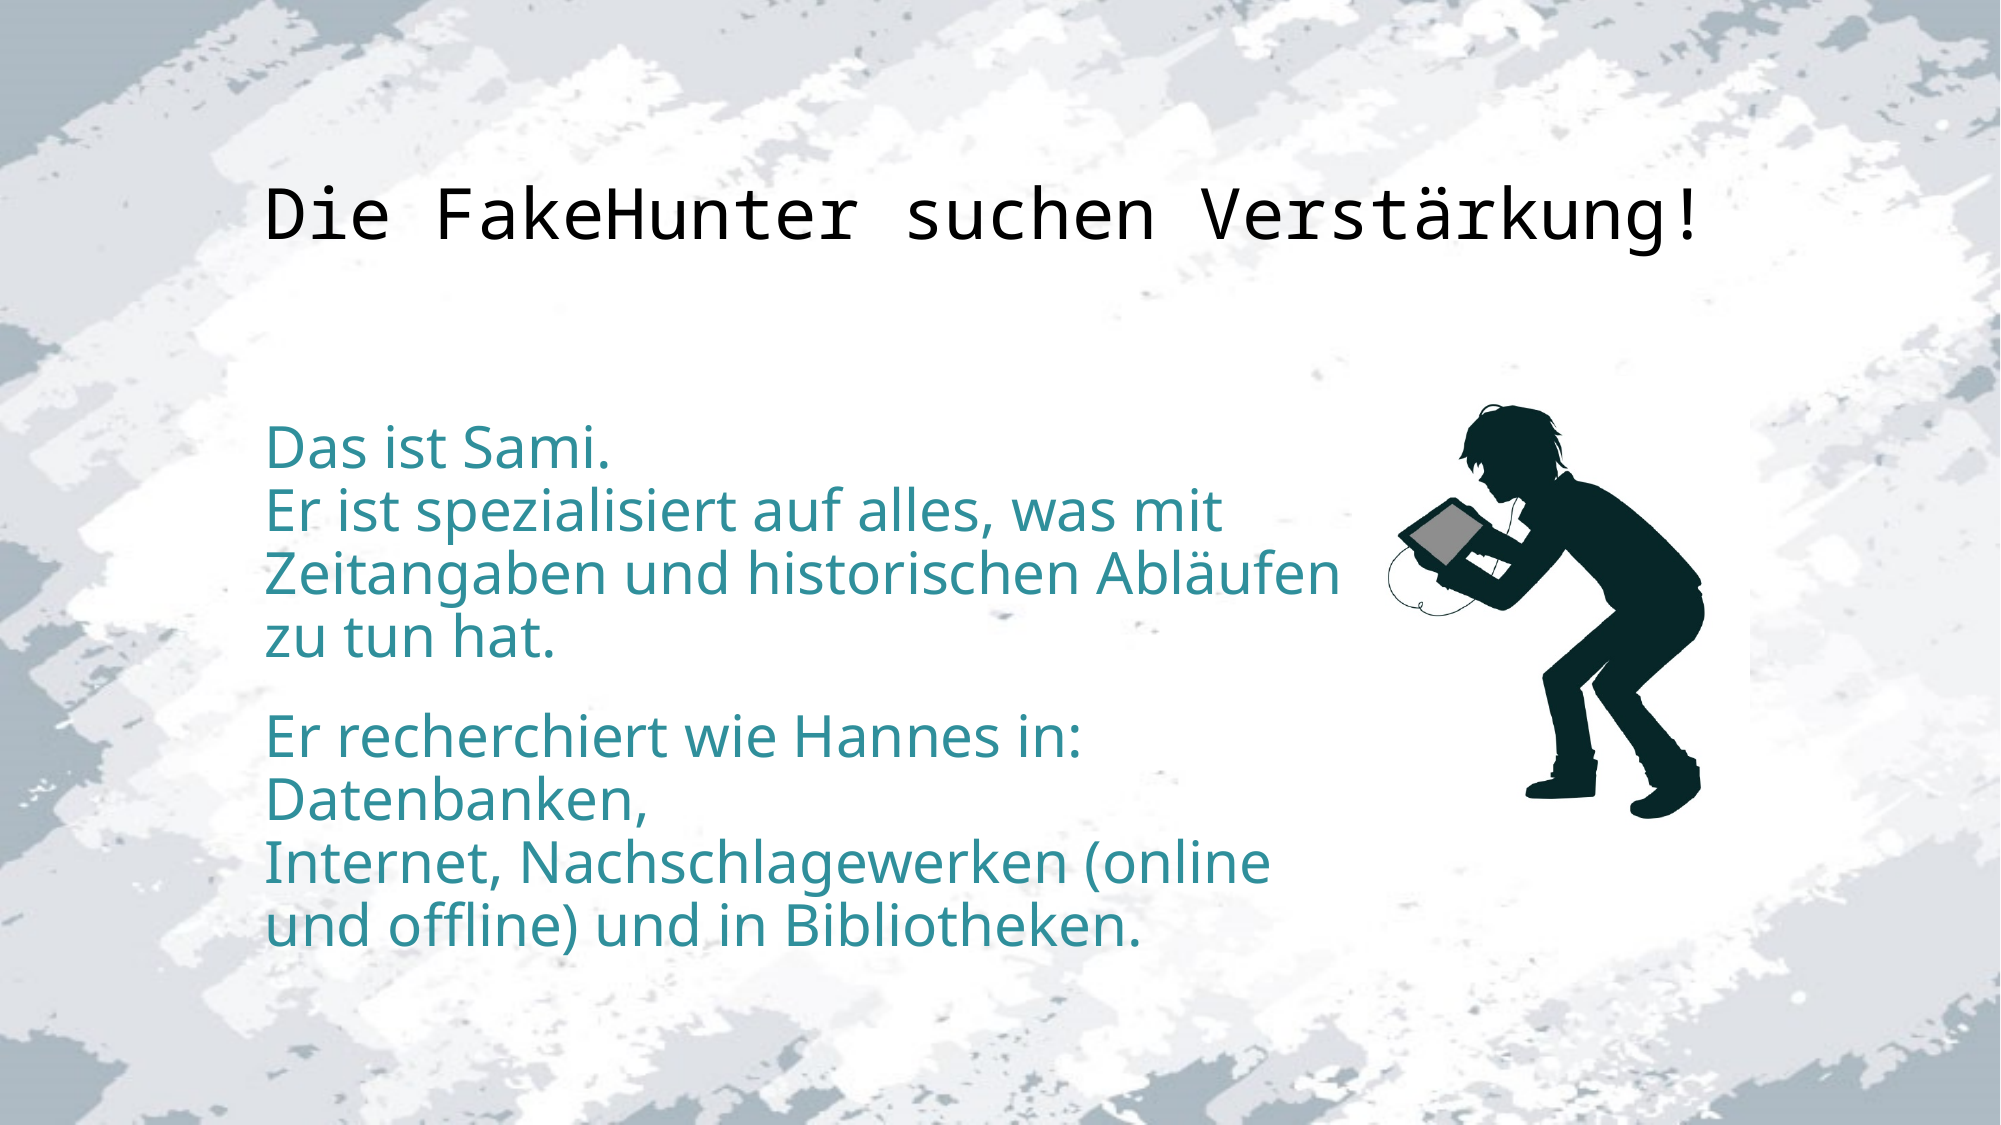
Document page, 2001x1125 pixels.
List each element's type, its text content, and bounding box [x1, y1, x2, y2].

title Die FakeHunter suchen Verstärkung! [249, 75, 1750, 263]
picture [0, 0, 2001, 1125]
list Das ist Sami. Er ist spezialisiert auf alles, was mit Zeitangaben und historischen Abläufen zu tun hat. Er recherchiert wie Hannes in: Datenbanken, Internet, Nachschlagewerken (online und offline) und in Bibliotheken. [249, 303, 1386, 1004]
